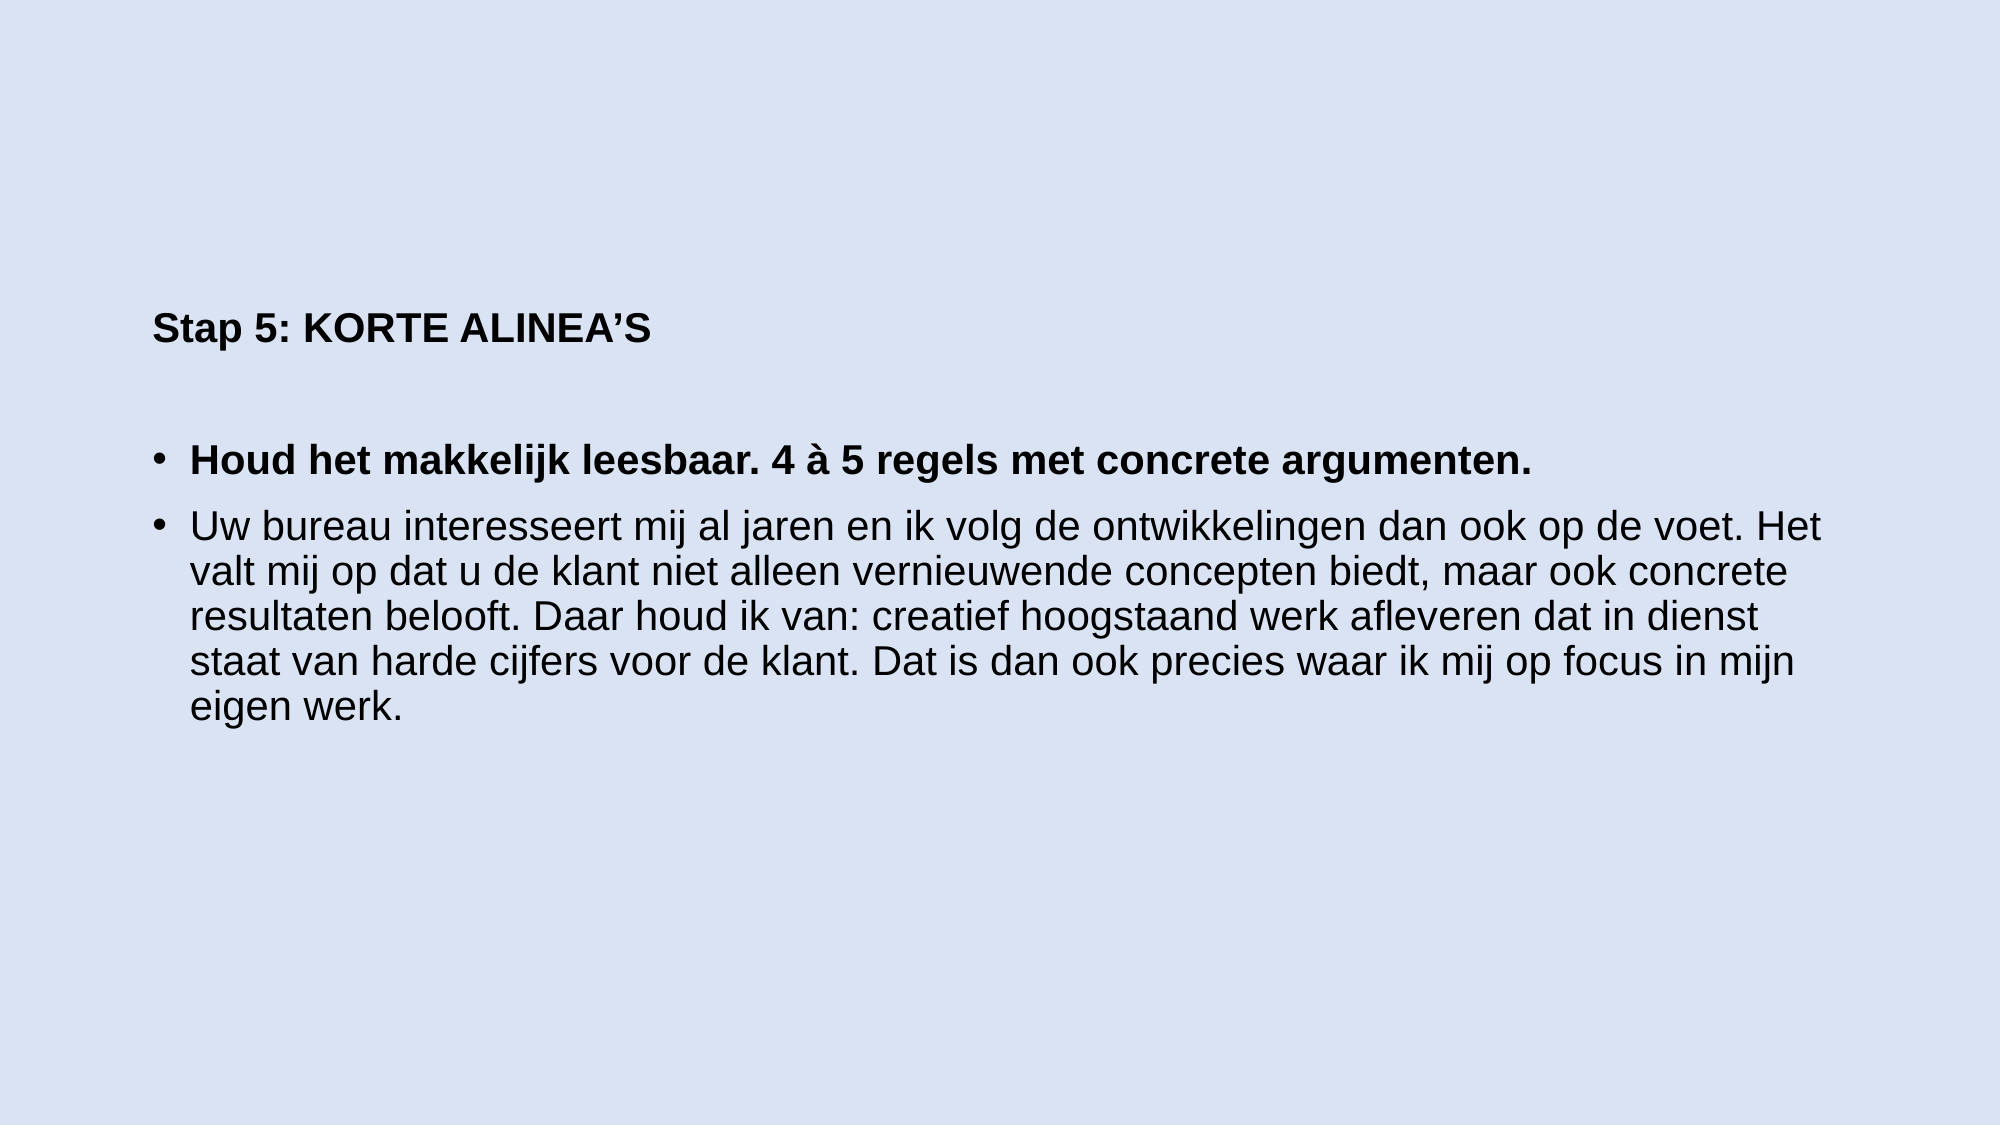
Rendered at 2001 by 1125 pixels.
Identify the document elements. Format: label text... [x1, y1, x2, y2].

list Stap 5: KORTE ALINEA’S Houd het makkelijk leesbaar. 4 à 5 regels met concrete argumenten. Uw bureau interesseert mij al jaren en ik volg de ontwikkelingen dan ook op de voet. Het valt mij op dat u de klant niet alleen vernieuwende concepten biedt, maar ook concrete resultaten belooft. Daar houd ik van: creatief hoogstaand werk afleveren dat in dienst staat van harde cijfers voor de klant. Dat is dan ook precies waar ik mij op focus in mijn eigen werk. [137, 299, 1863, 1014]
